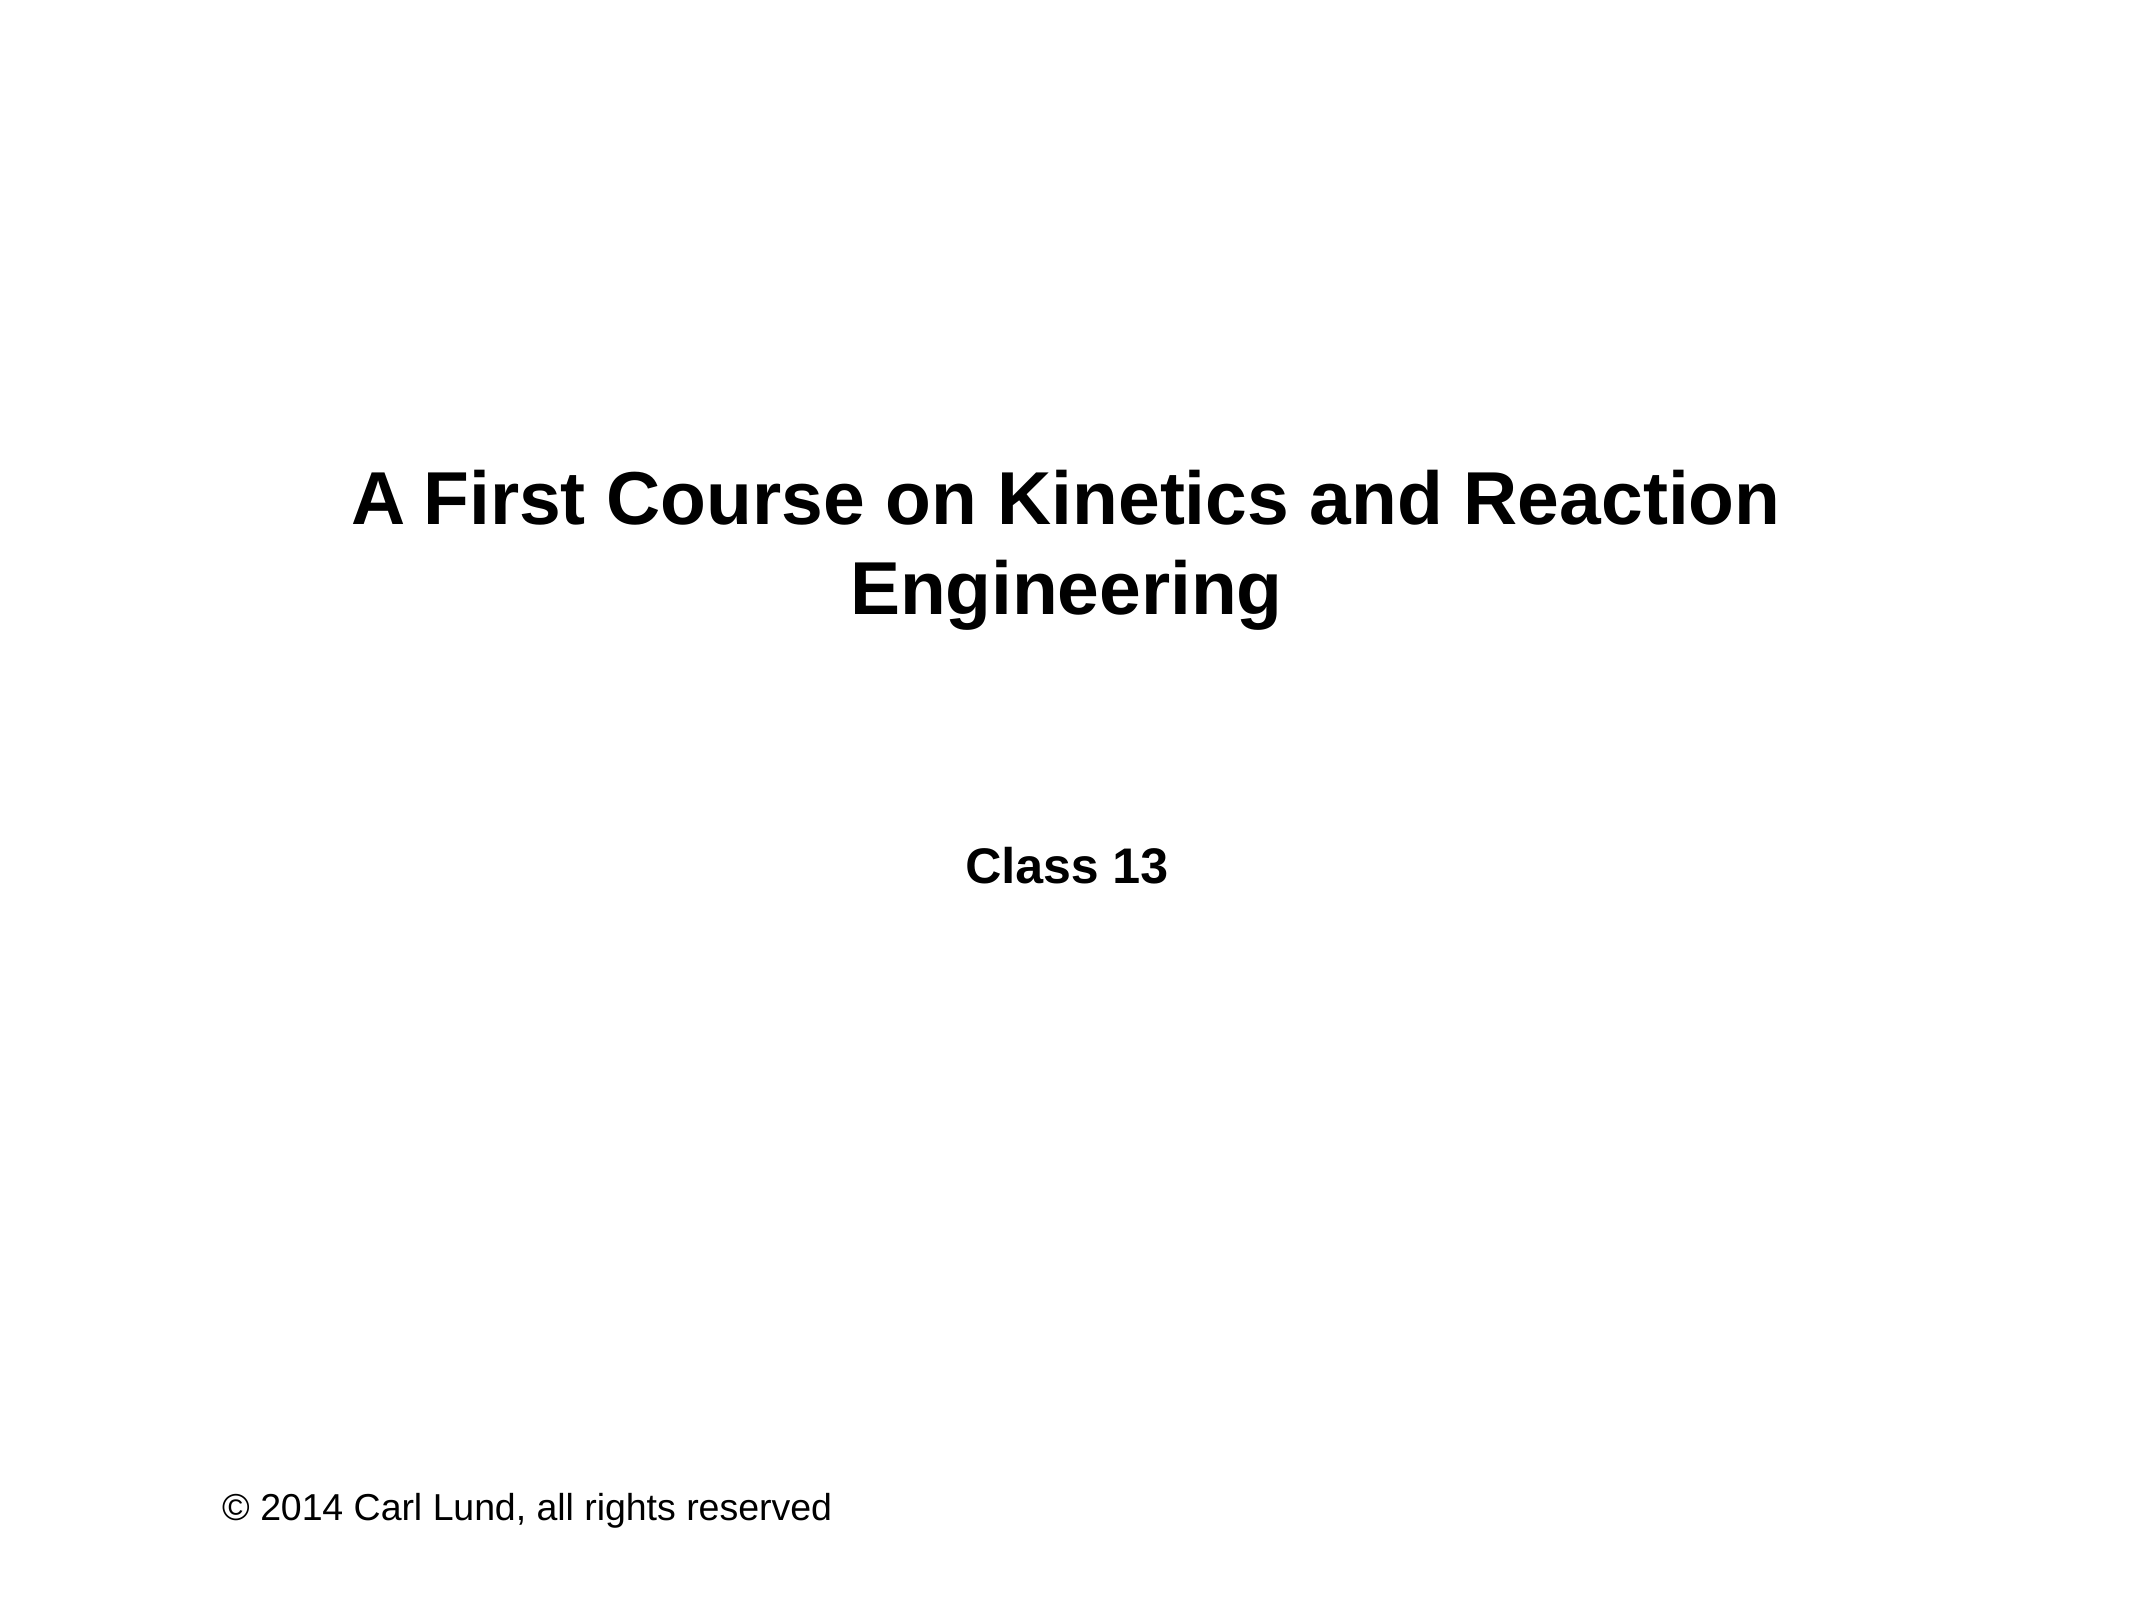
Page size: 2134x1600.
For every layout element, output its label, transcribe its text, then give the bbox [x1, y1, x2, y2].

list Class 13 [208, 825, 1925, 1461]
title A First Course on Kinetics and Reaction Engineering [208, 268, 1925, 811]
